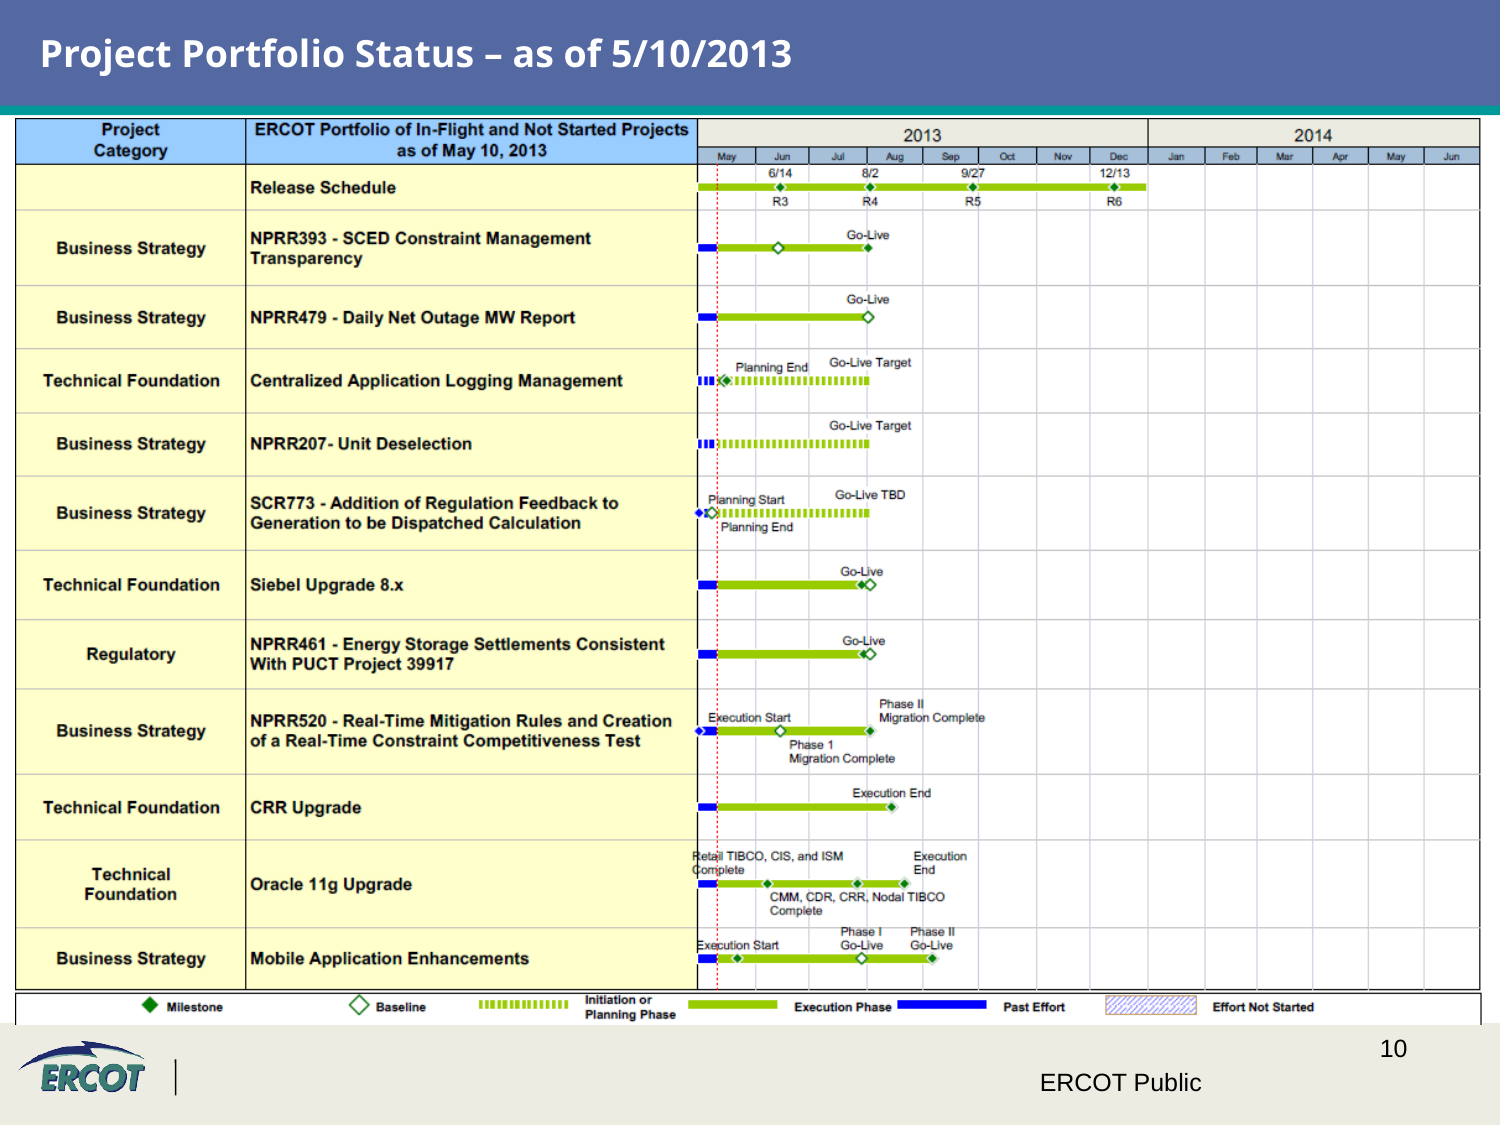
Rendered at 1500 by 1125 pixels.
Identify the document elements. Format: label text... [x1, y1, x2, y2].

footer ERCOT Public [1025, 1059, 1438, 1125]
picture [15, 118, 1483, 1026]
text_box [24, 22, 1450, 85]
text_box Project Portfolio Status – as of 5/10/2013 [24, 30, 1163, 106]
picture [10, 1031, 151, 1111]
